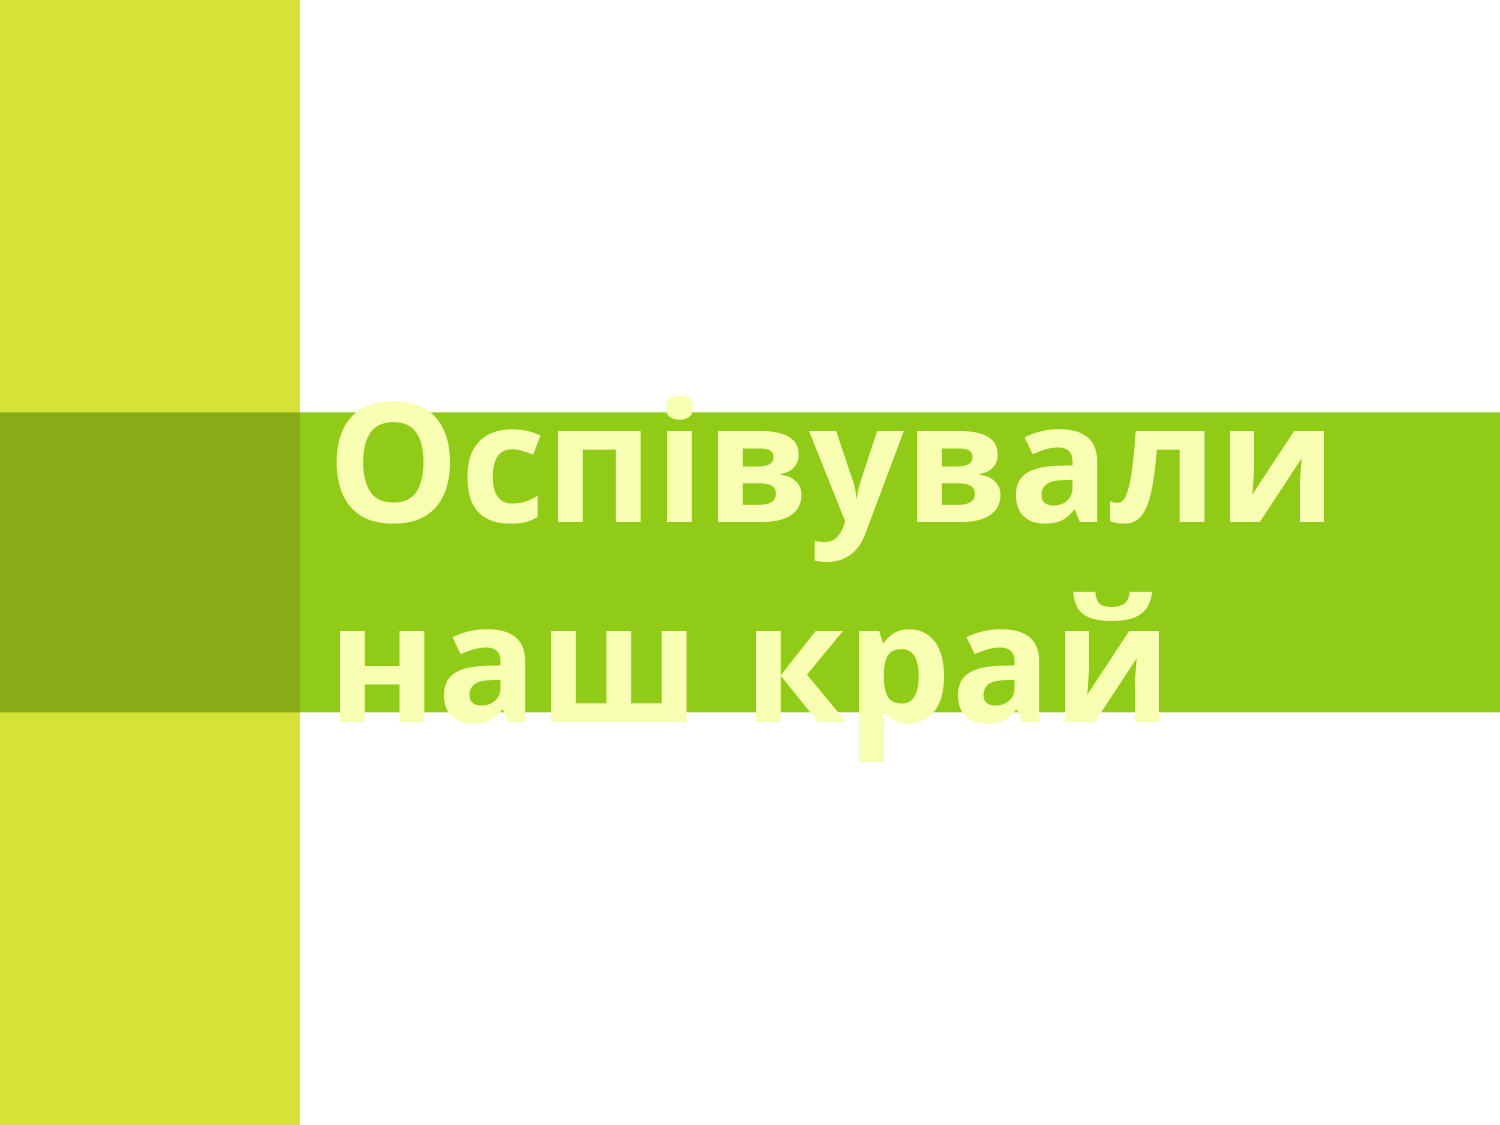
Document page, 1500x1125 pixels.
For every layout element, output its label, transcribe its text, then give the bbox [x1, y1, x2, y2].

title Оспівували наш край [312, 437, 1400, 764]
